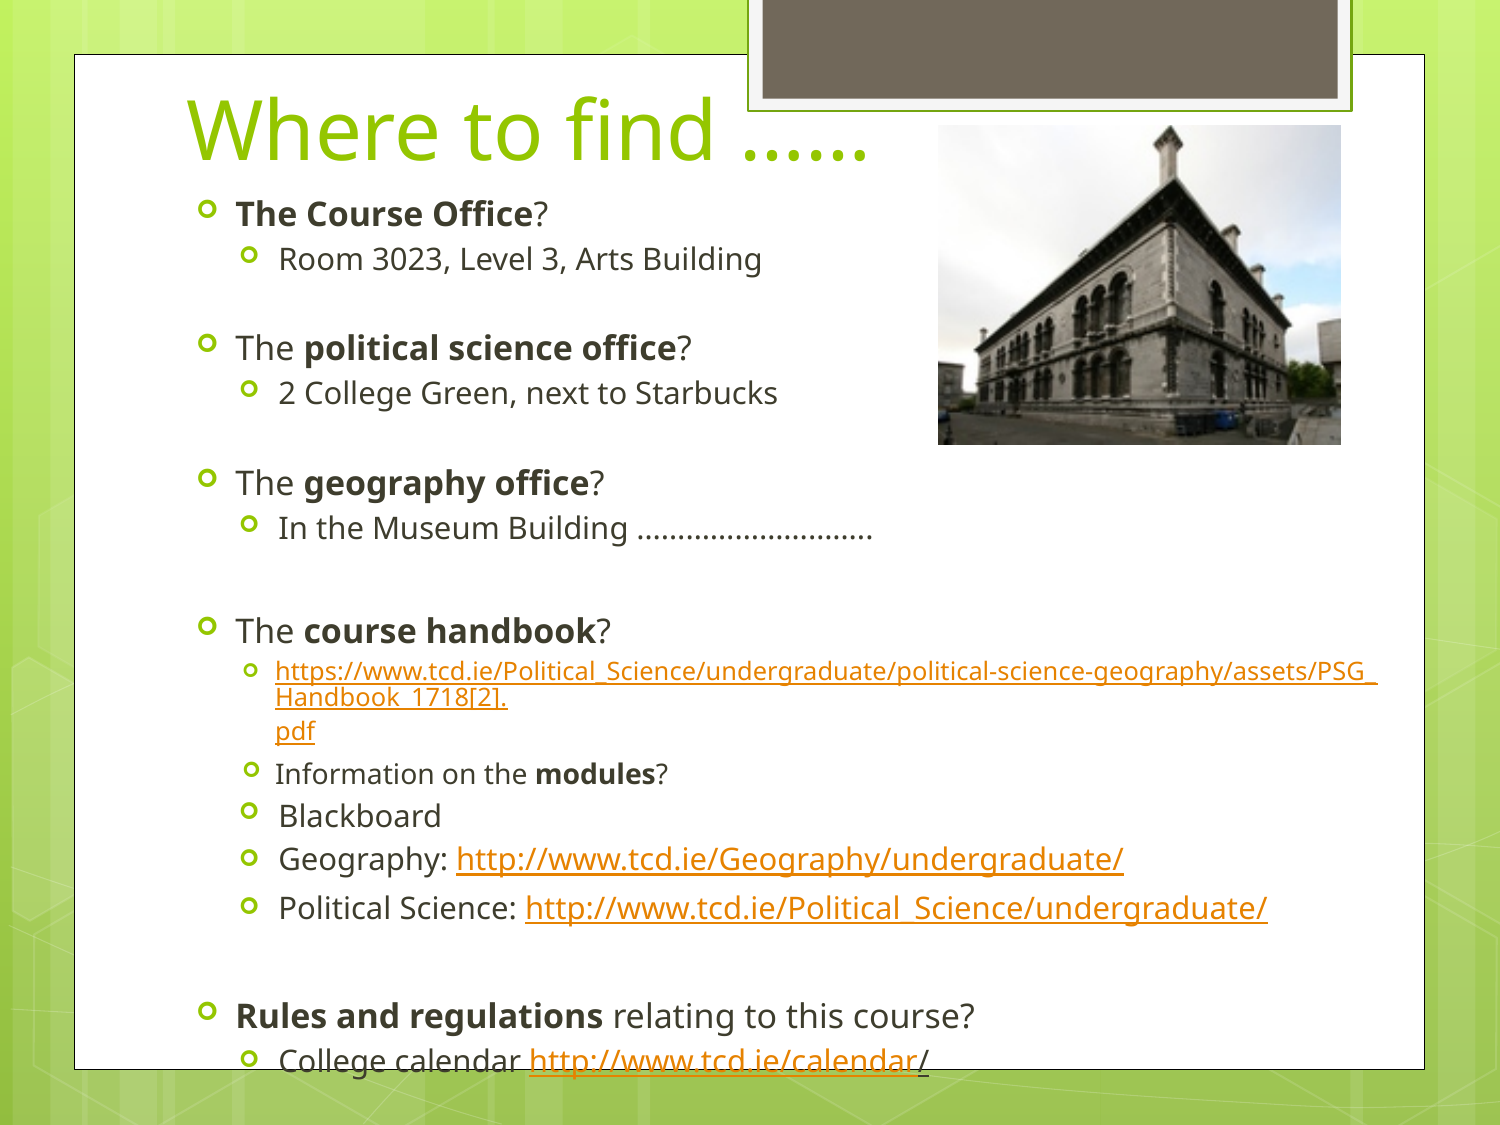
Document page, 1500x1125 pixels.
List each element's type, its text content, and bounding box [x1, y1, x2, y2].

picture [938, 125, 1341, 445]
list The Course Office? Room 3023, Level 3, Arts Building The political science office? 2 College Green, next to Starbucks The geography office? In the Museum Building ……………………….. The course handbook? https://www.tcd.ie/Political_Science/undergraduate/political-science-geography/assets/PSG_Handbook_1718[2].pdf Information on the modules? Blackboard Geography: http://www.tcd.ie/Geography/undergraduate/ Political Science: http://www.tcd.ie/Political_Science/undergraduate/ Rules and regulations relating to this course? College calendar http://www.tcd.ie/calendar/ [171, 184, 1412, 1071]
title Where to find …… [171, 66, 1324, 184]
